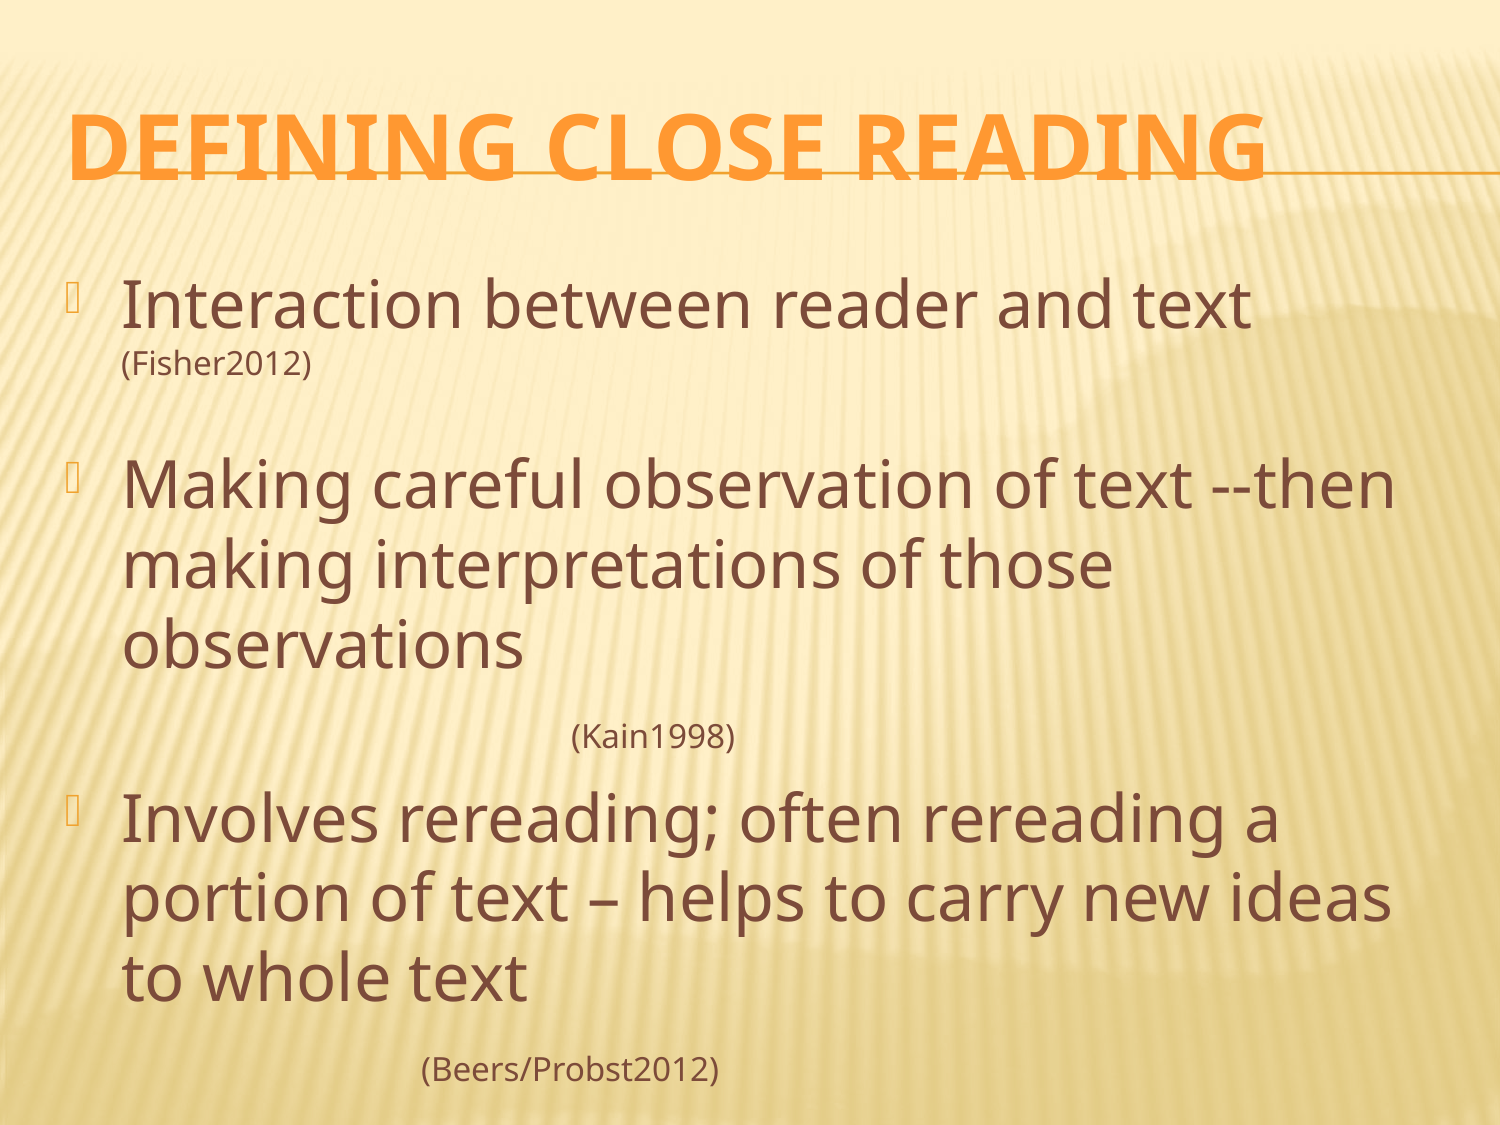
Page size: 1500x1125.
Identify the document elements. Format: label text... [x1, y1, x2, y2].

list Interaction between reader and text (Fisher2012) Making careful observation of text --then making interpretations of those observations (Kain1998) Involves rereading; often rereading a portion of text – helps to carry new ideas to whole text (Beers/Probst2012) [50, 254, 1475, 998]
title Defining Close reading [50, 75, 1475, 213]
